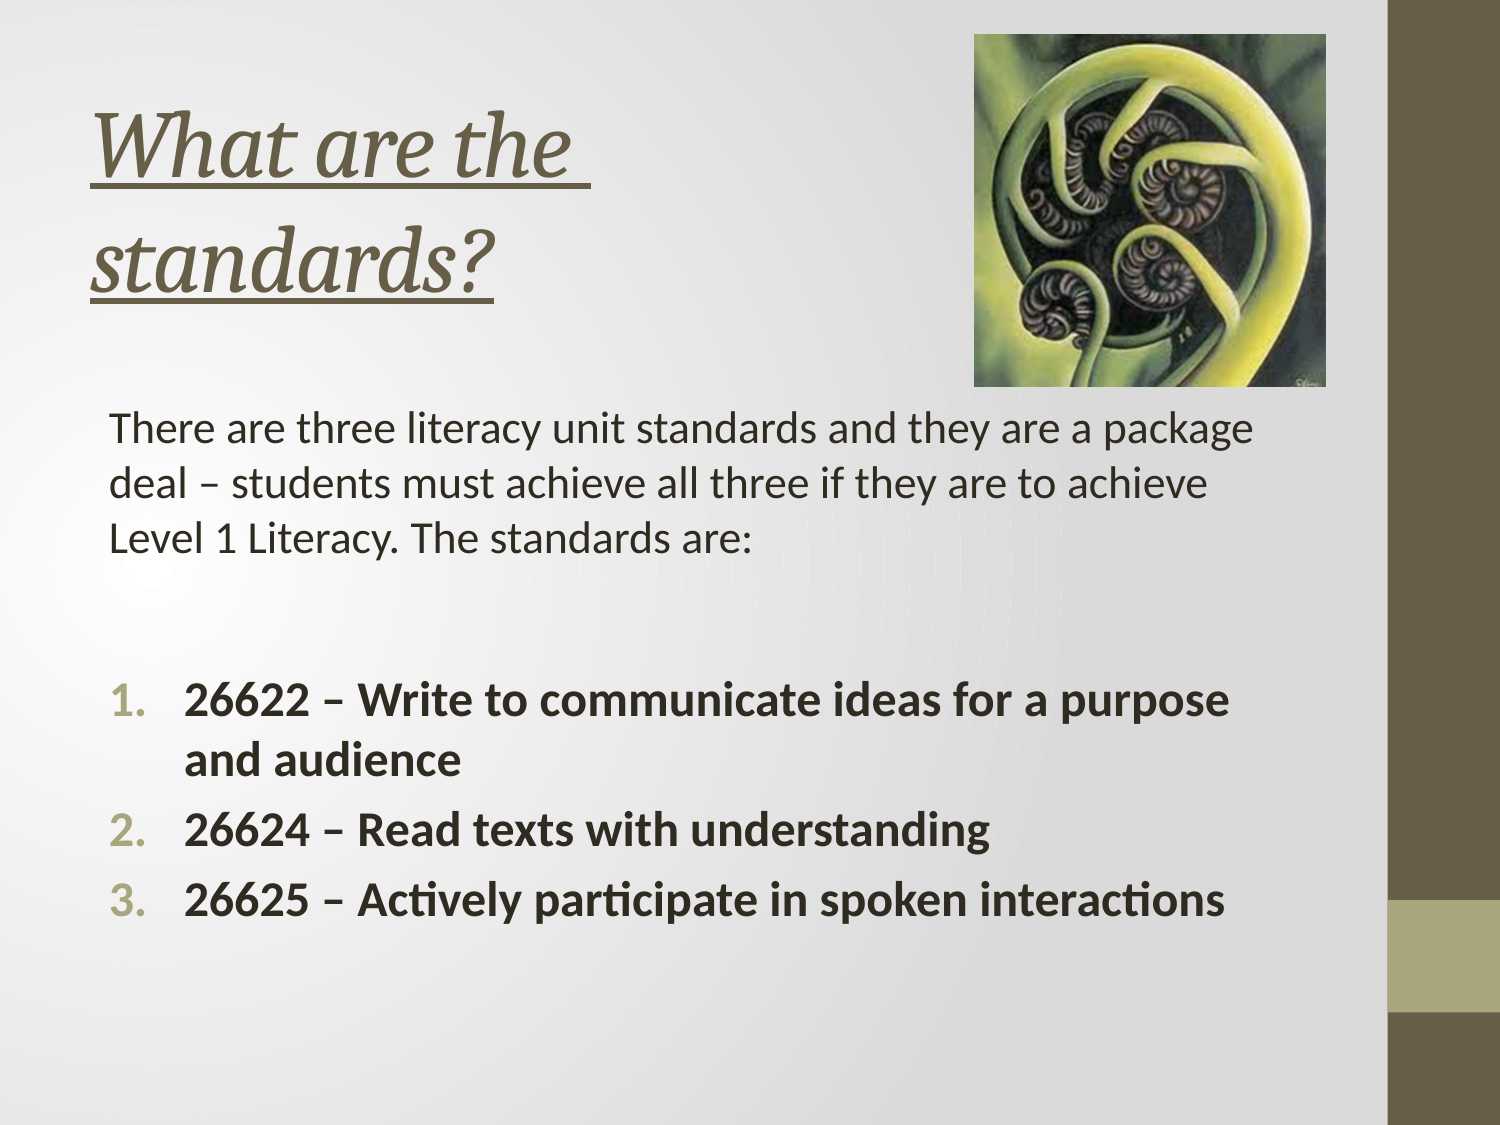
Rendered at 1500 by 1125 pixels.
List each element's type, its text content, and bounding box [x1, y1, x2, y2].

picture [973, 33, 1326, 387]
list There are three literacy unit standards and they are a package deal – students must achieve all three if they are to achieve Level 1 Literacy. The standards are: 26622 – Write to communicate ideas for a purpose and audience 26624 – Read texts with understanding 26625 – Actively participate in spoken interactions [75, 262, 1325, 1050]
title What are the standards? [75, 45, 971, 233]
